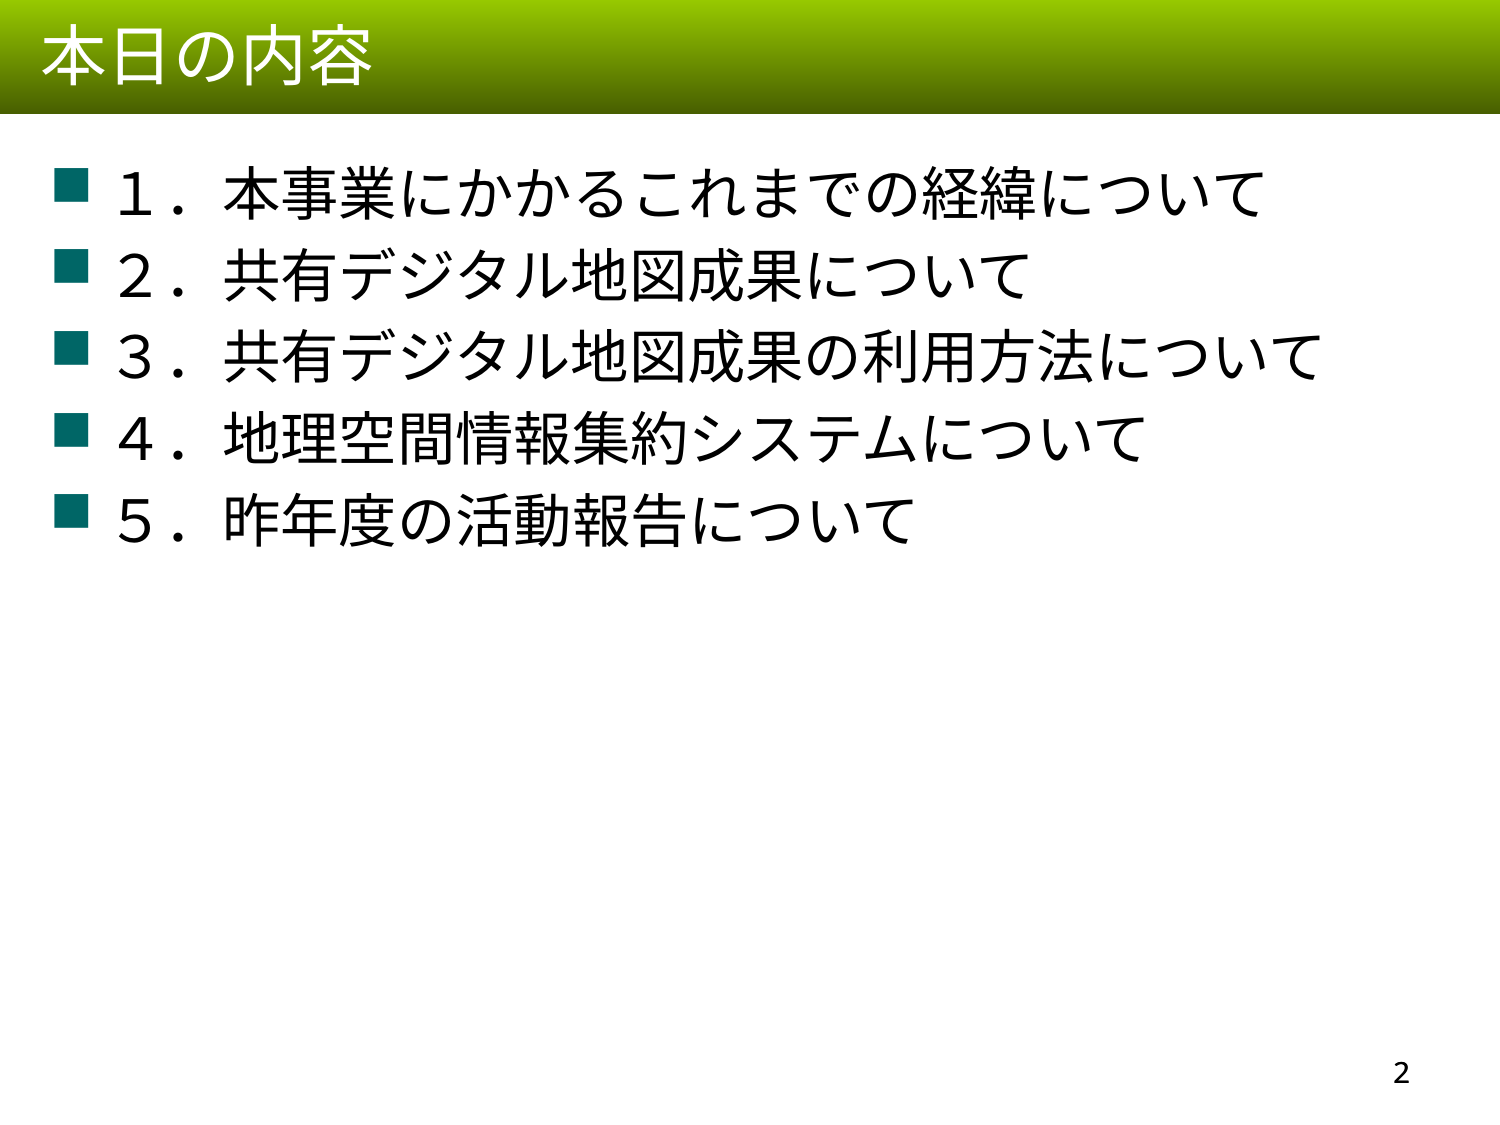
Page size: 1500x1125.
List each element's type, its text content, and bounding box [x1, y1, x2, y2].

text_box 1 [1074, 1046, 1425, 1103]
title 本日の内容 [25, 12, 1471, 96]
text_box １．本事業にかかるこれまでの経緯について ２．共有デジタル地図成果について ３．共有デジタル地図成果の利用方法について ４．地理空間情報集約システムについて ５．昨年度の活動報告について [34, 149, 1457, 681]
